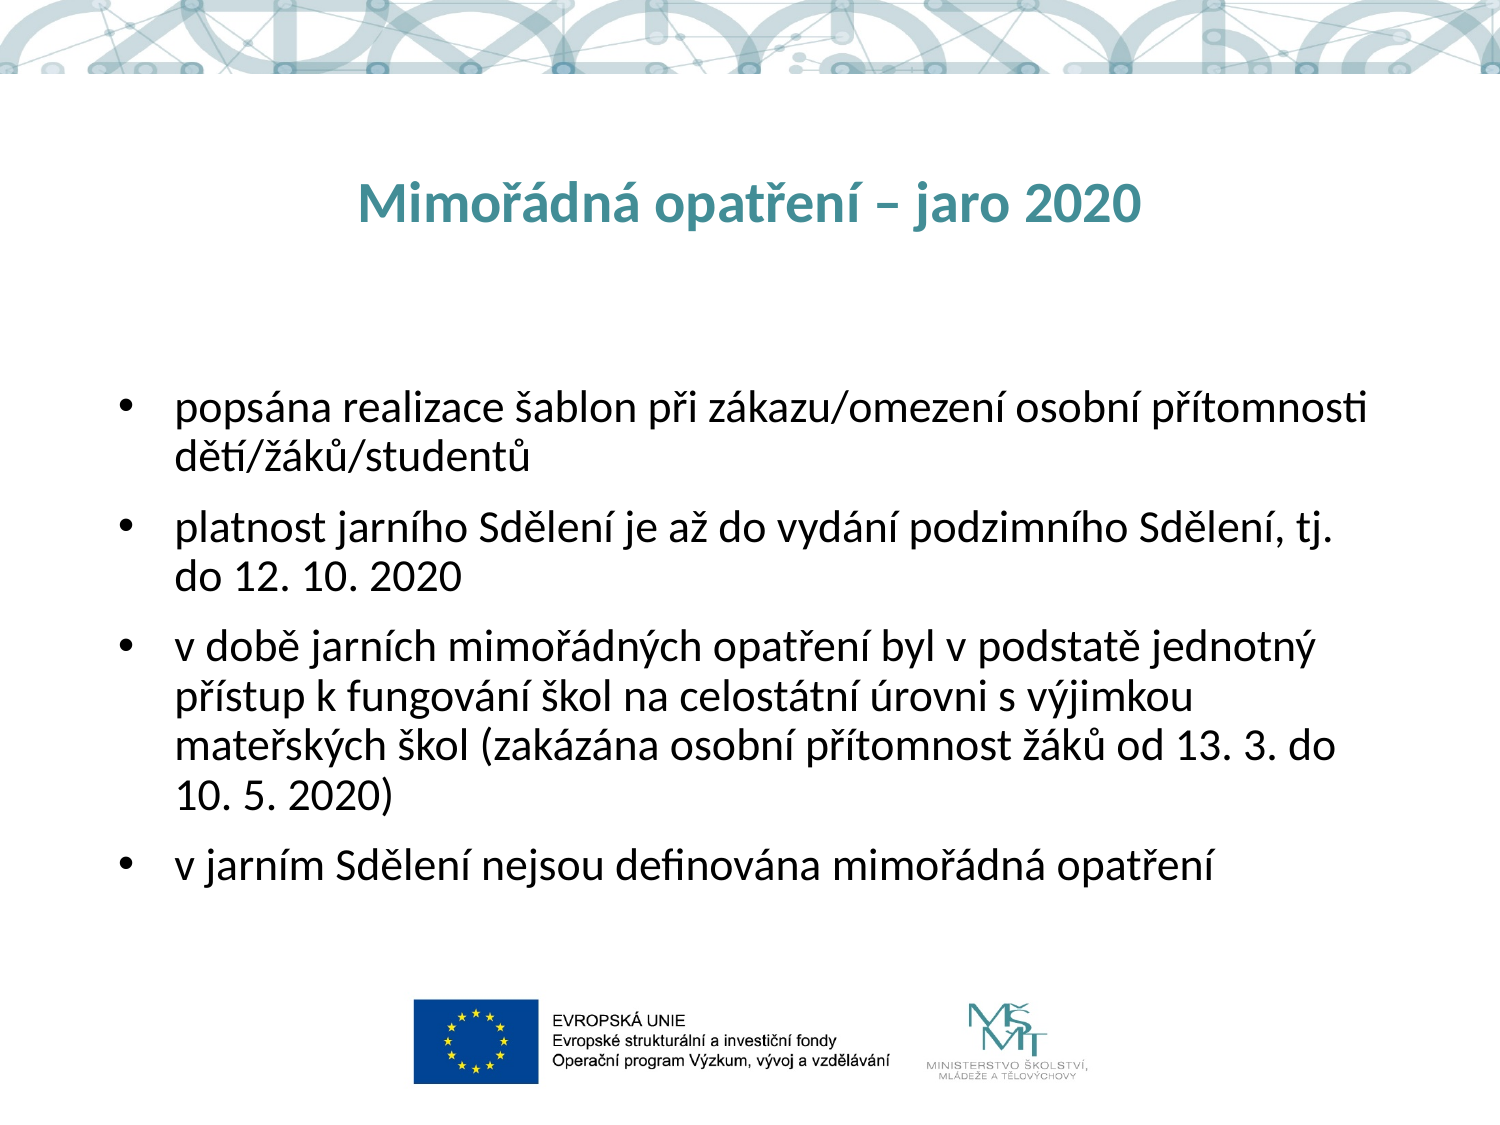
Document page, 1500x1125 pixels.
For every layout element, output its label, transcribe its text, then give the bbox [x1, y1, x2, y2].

title Mimořádná opatření – jaro 2020 [103, 129, 1397, 278]
list popsána realizace šablon při zákazu/omezení osobní přítomnosti dětí/žáků/studentů platnost jarního Sdělení je až do vydání podzimního Sdělení, tj. do 12. 10. 2020 v době jarních mimořádných opatření byl v podstatě jednotný přístup k fungování škol na celostátní úrovni s výjimkou mateřských škol (zakázána osobní přítomnost žáků od 13. 3. do 10. 5. 2020) v jarním Sdělení nejsou definována mimořádná opatření [103, 299, 1397, 957]
picture [371, 957, 1129, 1125]
picture [0, 0, 1500, 74]
